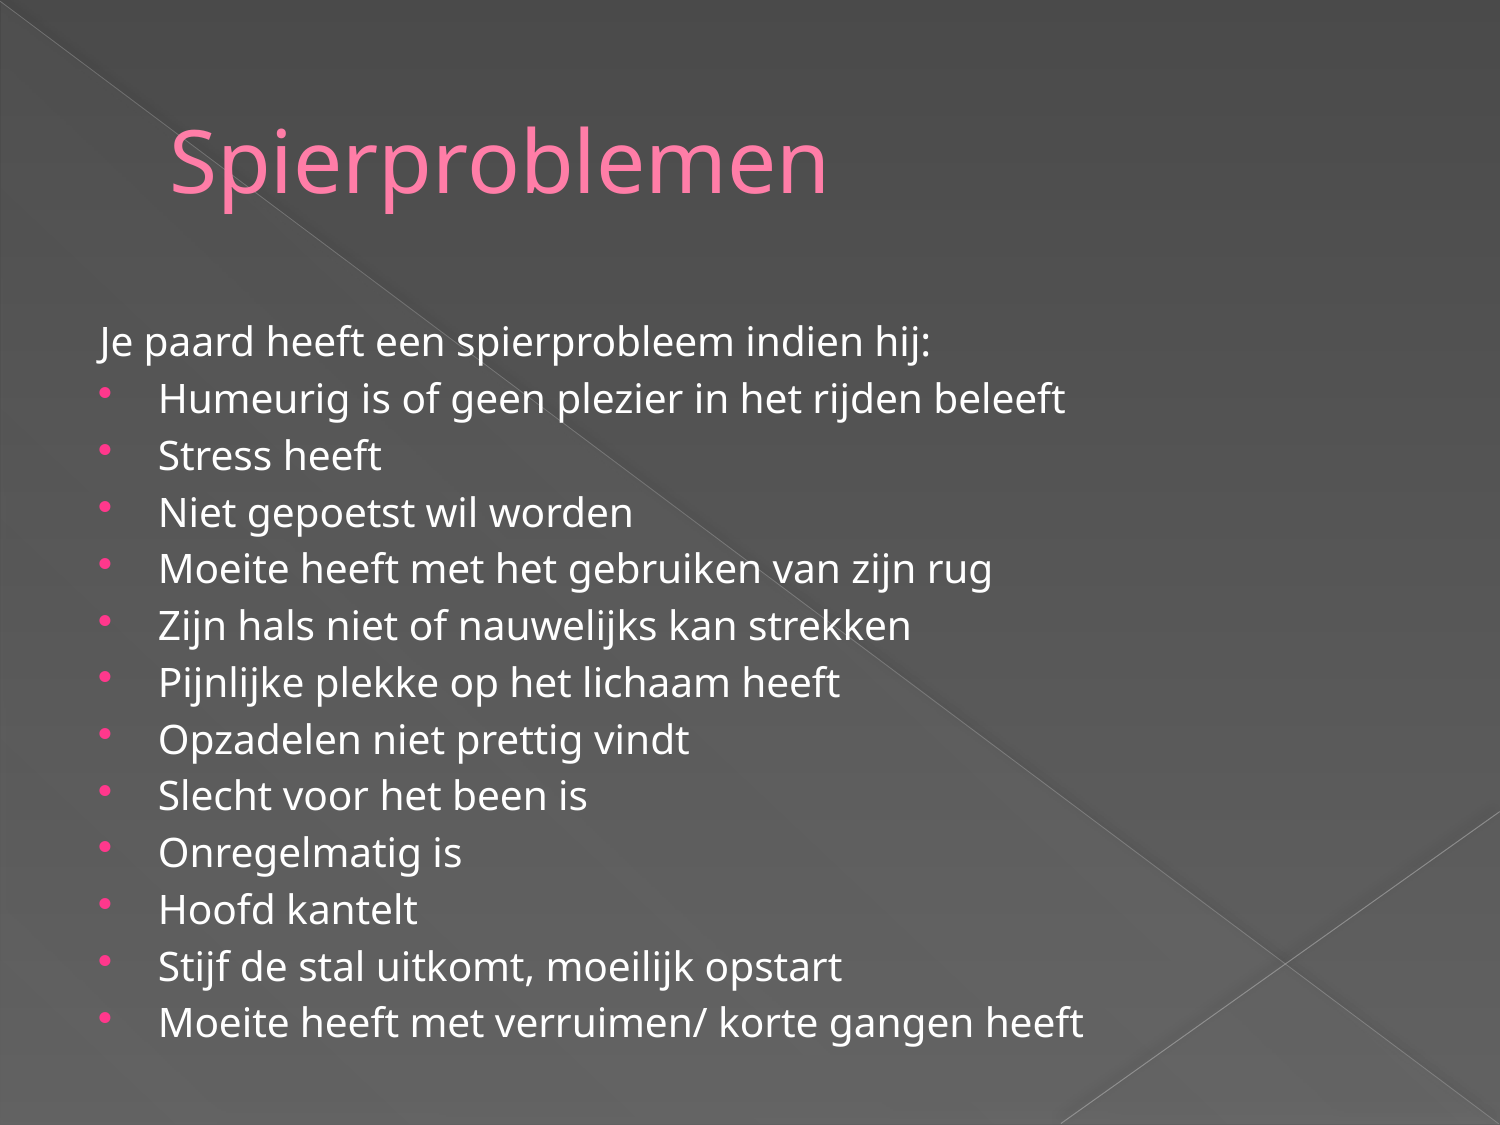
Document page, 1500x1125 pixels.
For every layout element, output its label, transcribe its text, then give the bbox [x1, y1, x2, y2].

list Je paard heeft een spierprobleem indien hij: Humeurig is of geen plezier in het rijden beleeft Stress heeft Niet gepoetst wil worden Moeite heeft met het gebruiken van zijn rug Zijn hals niet of nauwelijks kan strekken Pijnlijke plekke op het lichaam heeft Opzadelen niet prettig vindt Slecht voor het been is Onregelmatig is Hoofd kantelt Stijf de stal uitkomt, moeilijk opstart Moeite heeft met verruimen/ korte gangen heeft [75, 308, 1425, 1059]
title Spierproblemen [75, 43, 1425, 274]
